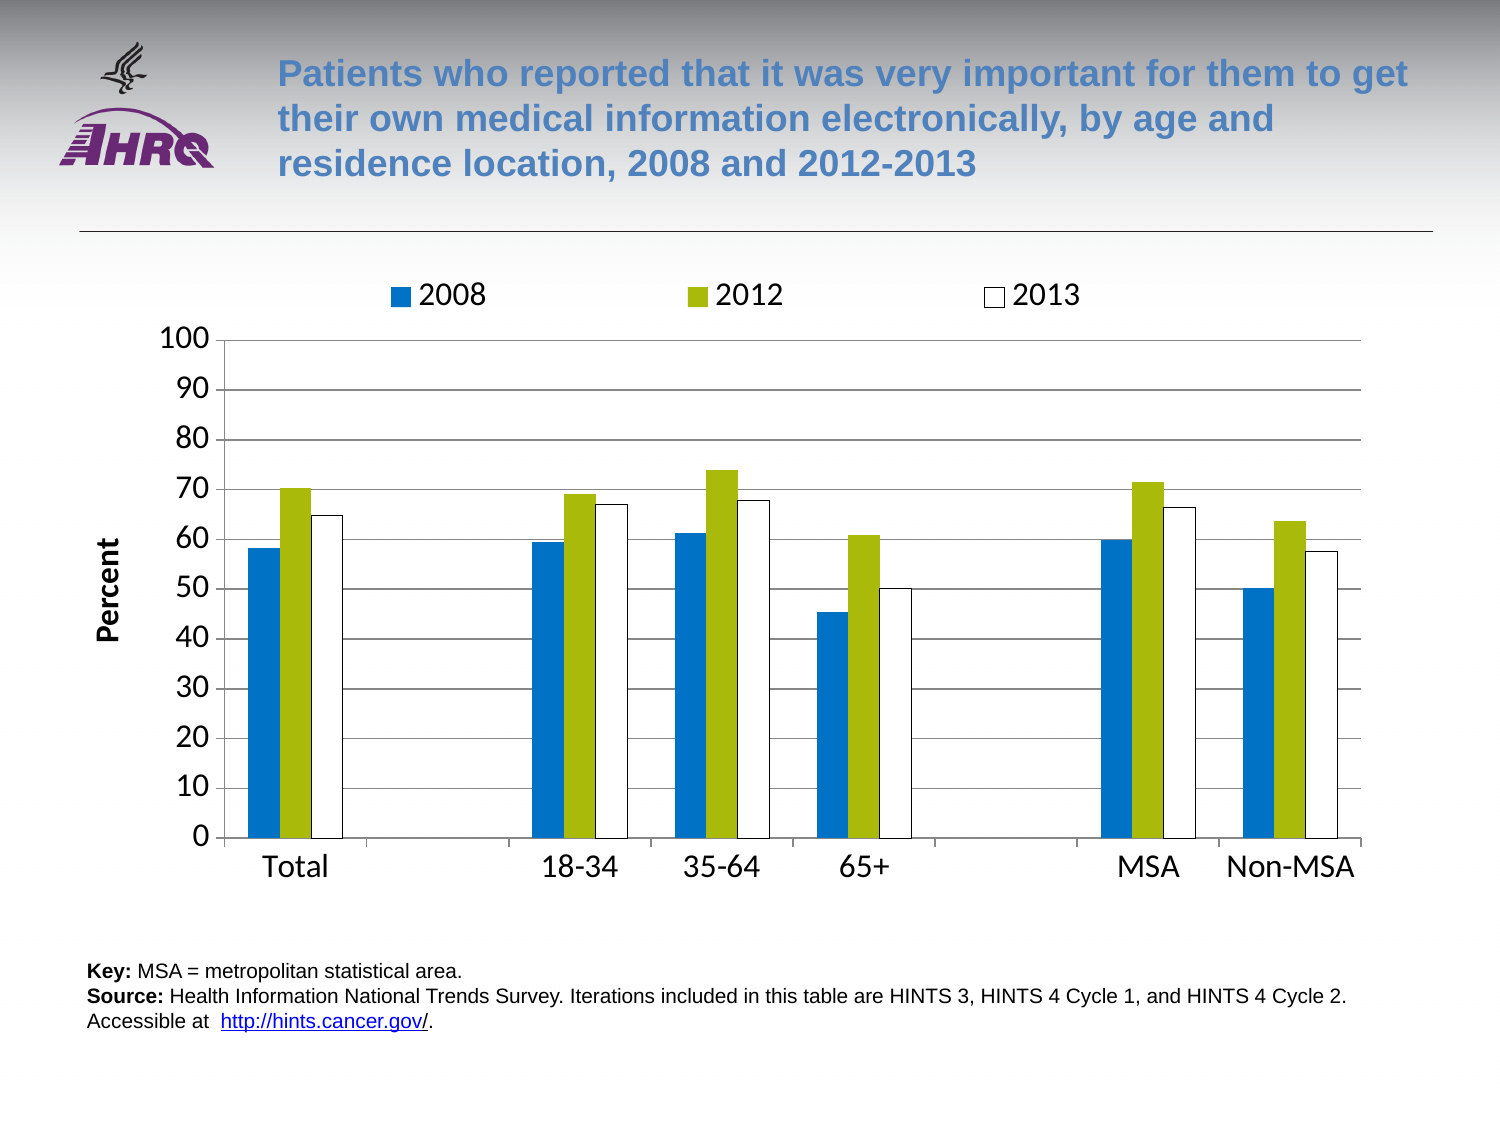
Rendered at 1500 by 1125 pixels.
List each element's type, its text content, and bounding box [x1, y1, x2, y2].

title Patients who reported that it was very important for them to get their own medical information electronically, by age and residence location, 2008 and 2012-2013 [262, 45, 1425, 188]
chart [74, 262, 1426, 953]
picture [0, 0, 1500, 1125]
text_box Key: MSA = metropolitan statistical area. Source: Health Information National Trends Survey. Iterations included in this table are HINTS 3, HINTS 4 Cycle 1, and HINTS 4 Cycle 2. Accessible at http://hints.cancer.gov/. [72, 959, 1390, 1040]
